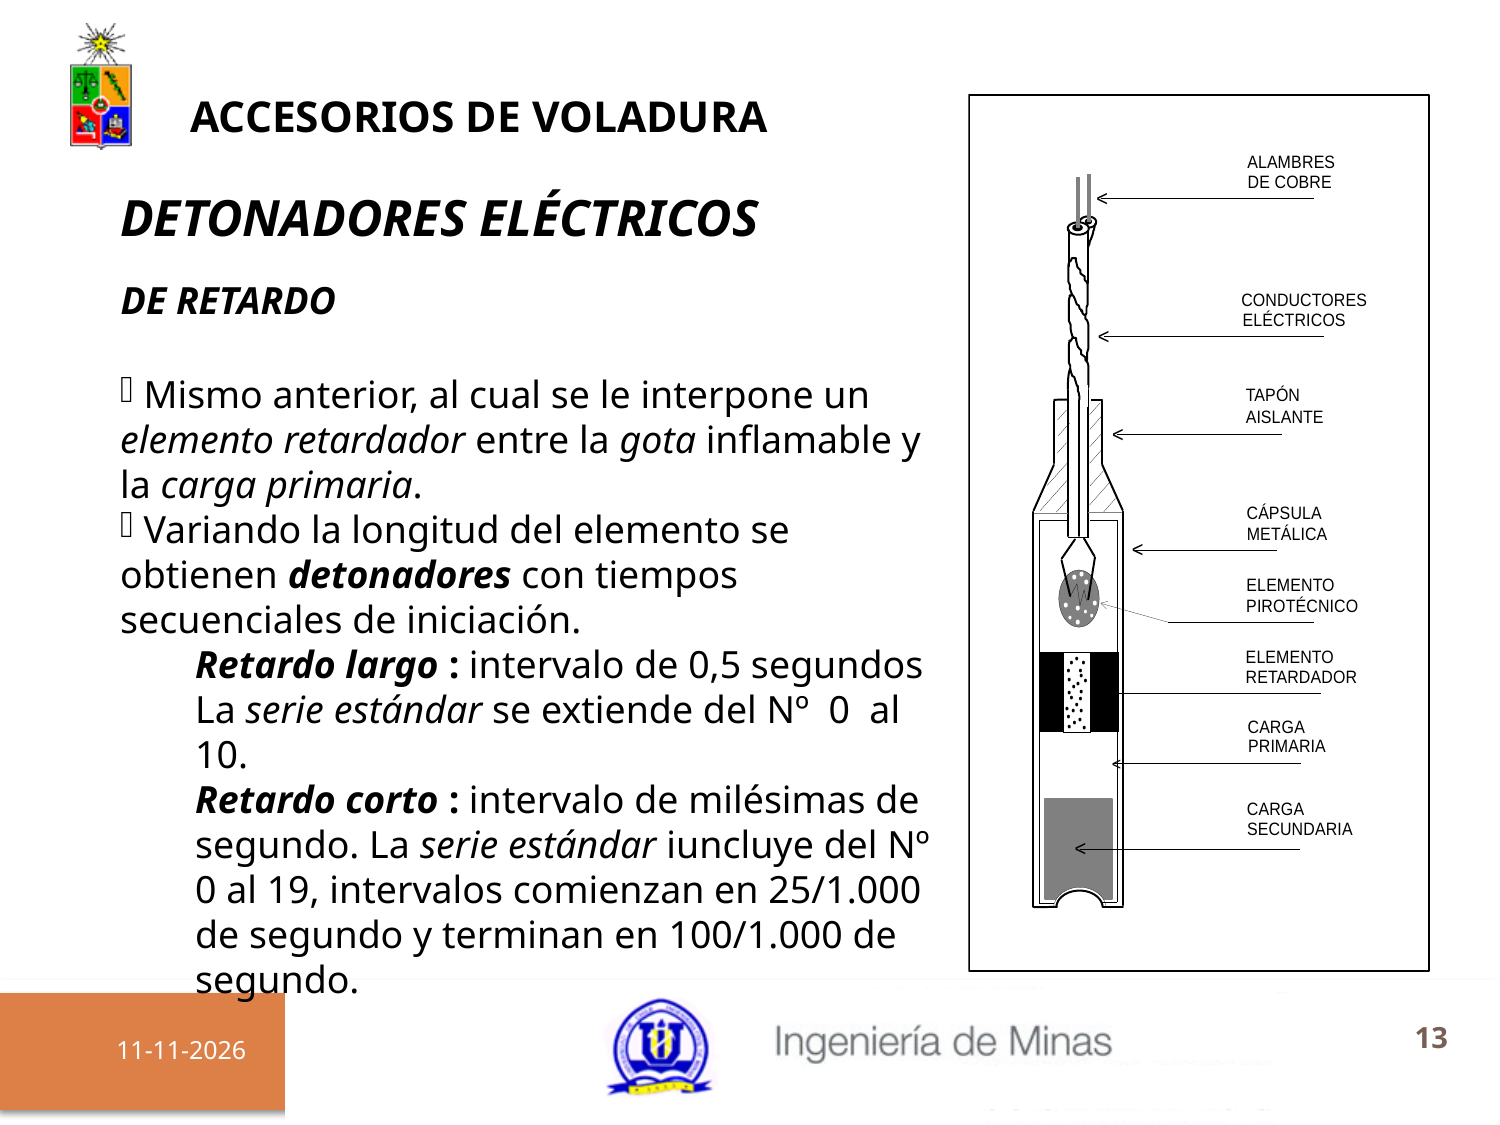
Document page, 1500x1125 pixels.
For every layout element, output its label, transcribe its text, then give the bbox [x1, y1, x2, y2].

text_box Detonadores eléctricos [105, 187, 962, 254]
picture [69, 23, 132, 151]
text_box De retardo [105, 269, 352, 330]
text_box Accesorios de voladura [175, 81, 1266, 148]
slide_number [12, 995, 279, 1108]
picture [285, 980, 1500, 1125]
text_box Mismo anterior, al cual se le interpone un elemento retardador entre la gota inflamable y la carga primaria. Variando la longitud del elemento se obtienen detonadores con tiempos secuenciales de iniciación. Retardo largo : intervalo de 0,5 segundos La serie estándar se extiende del Nº 0 al 10. Retardo corto : intervalo de milésimas de segundo. La serie estándar iuncluye del Nº 0 al 19, intervalos comienzan en 25/1.000 de segundo y terminan en 100/1.000 de segundo. [105, 363, 950, 1008]
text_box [967, 93, 1431, 973]
